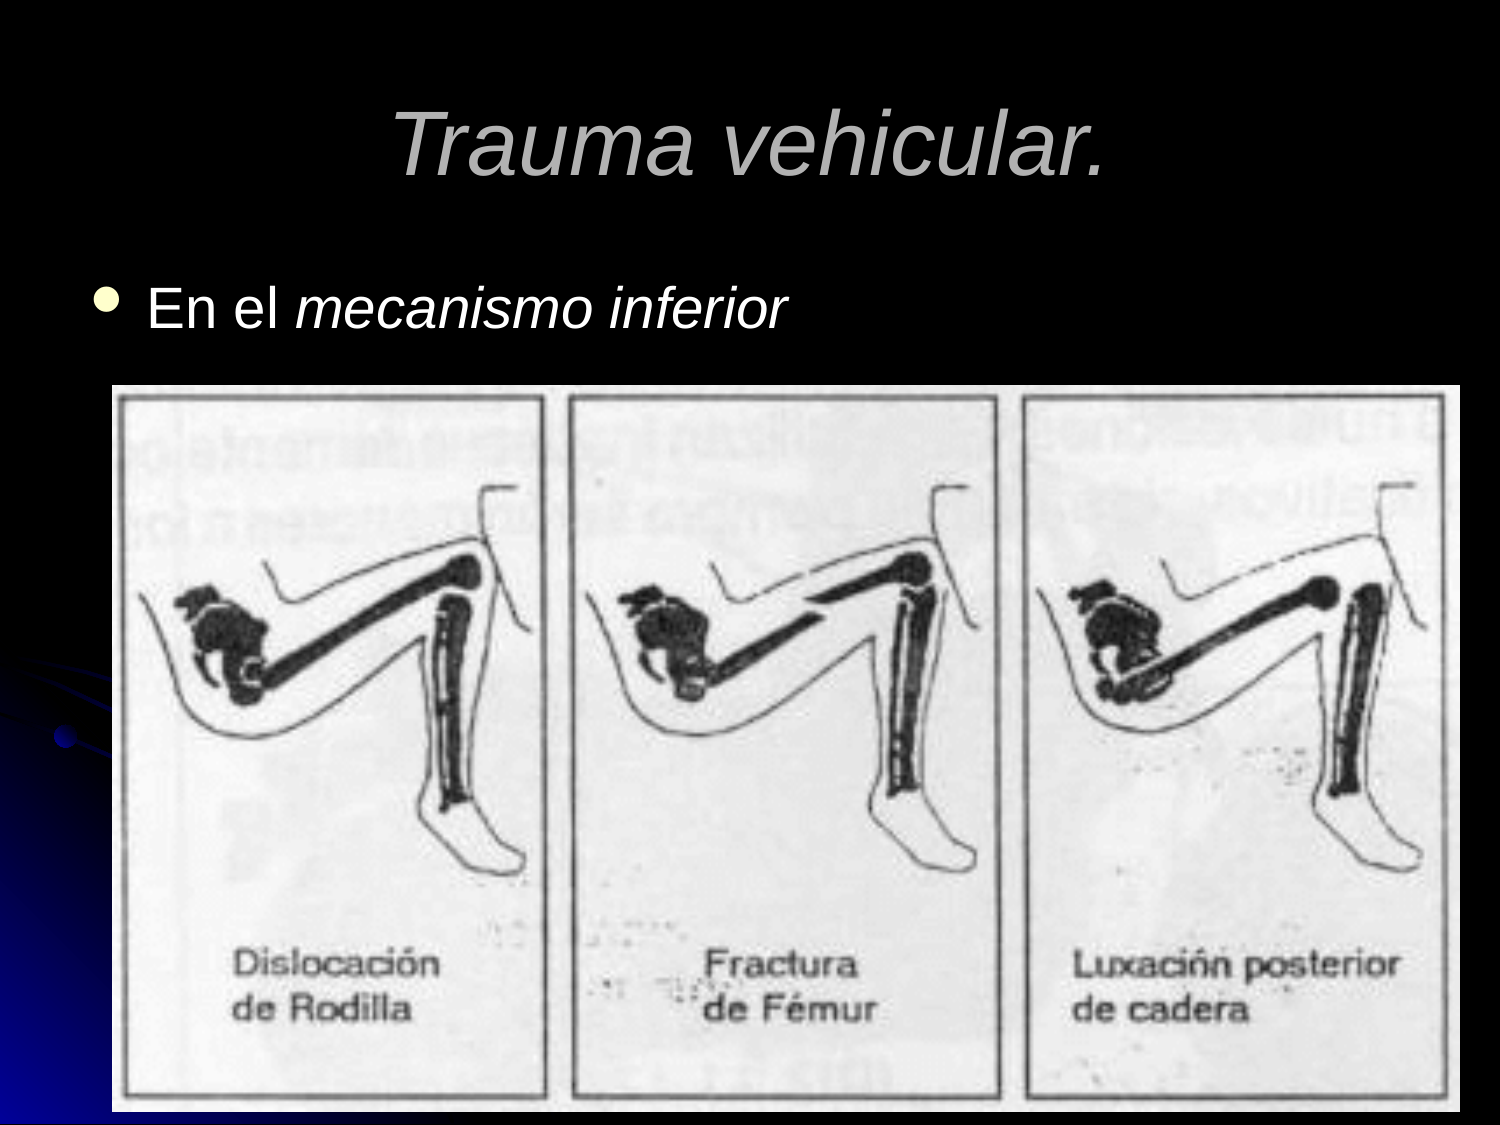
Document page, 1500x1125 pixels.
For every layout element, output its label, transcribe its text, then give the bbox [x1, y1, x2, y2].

list En el mecanismo inferior [74, 262, 1436, 552]
title Trauma vehicular. [74, 45, 1426, 233]
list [111, 385, 1460, 1112]
